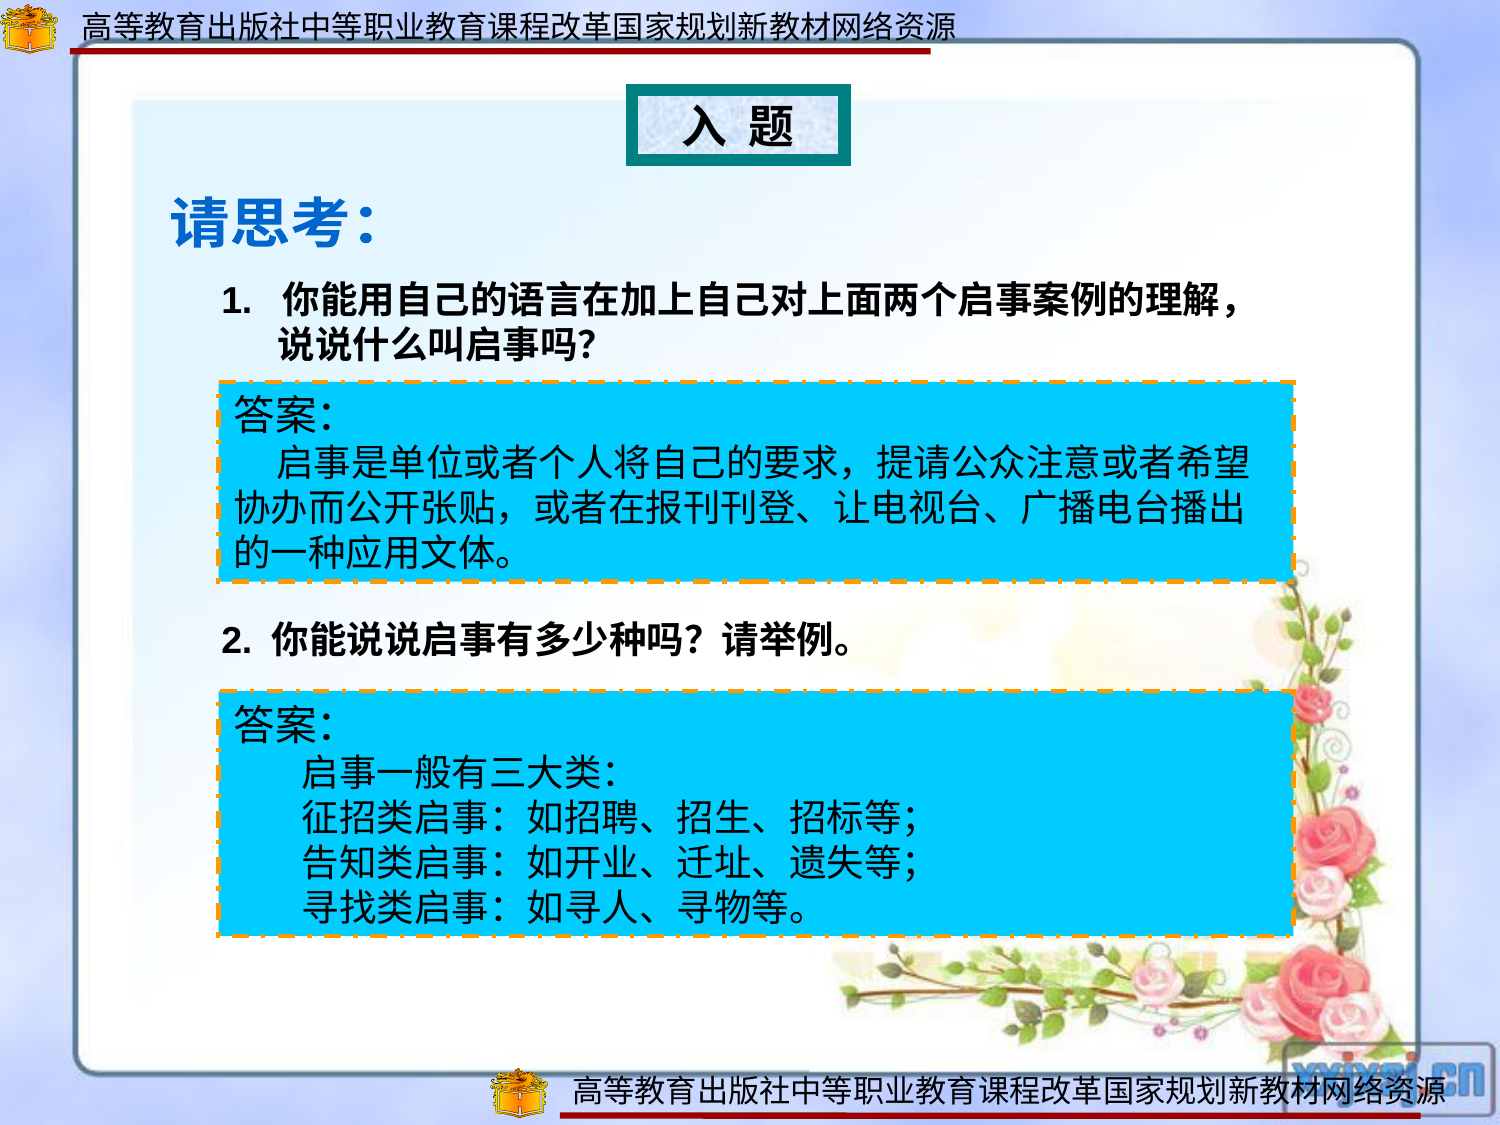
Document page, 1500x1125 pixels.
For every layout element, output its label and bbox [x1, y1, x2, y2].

text_box [489, 1064, 1500, 1118]
picture [0, 0, 1500, 1125]
text_box [0, 0, 1010, 54]
